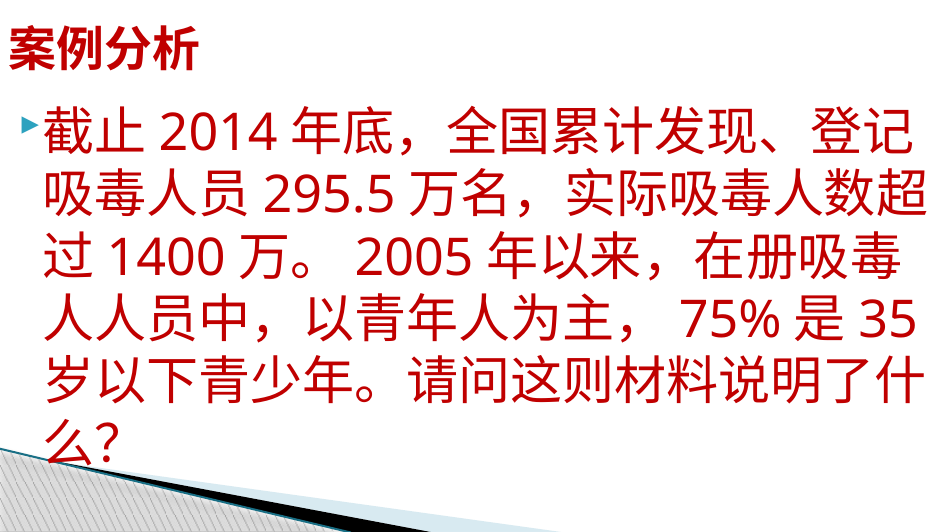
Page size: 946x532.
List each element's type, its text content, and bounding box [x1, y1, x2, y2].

title 案例分析 [0, 0, 898, 95]
list 截止2014年底，全国累计发现、登记吸毒人员295.5万名，实际吸毒人数超过1400万。2005年以来，在册吸毒人人员中，以青年人为主，75%是35岁以下青少年。请问这则材料说明了什么？ [0, 94, 946, 532]
